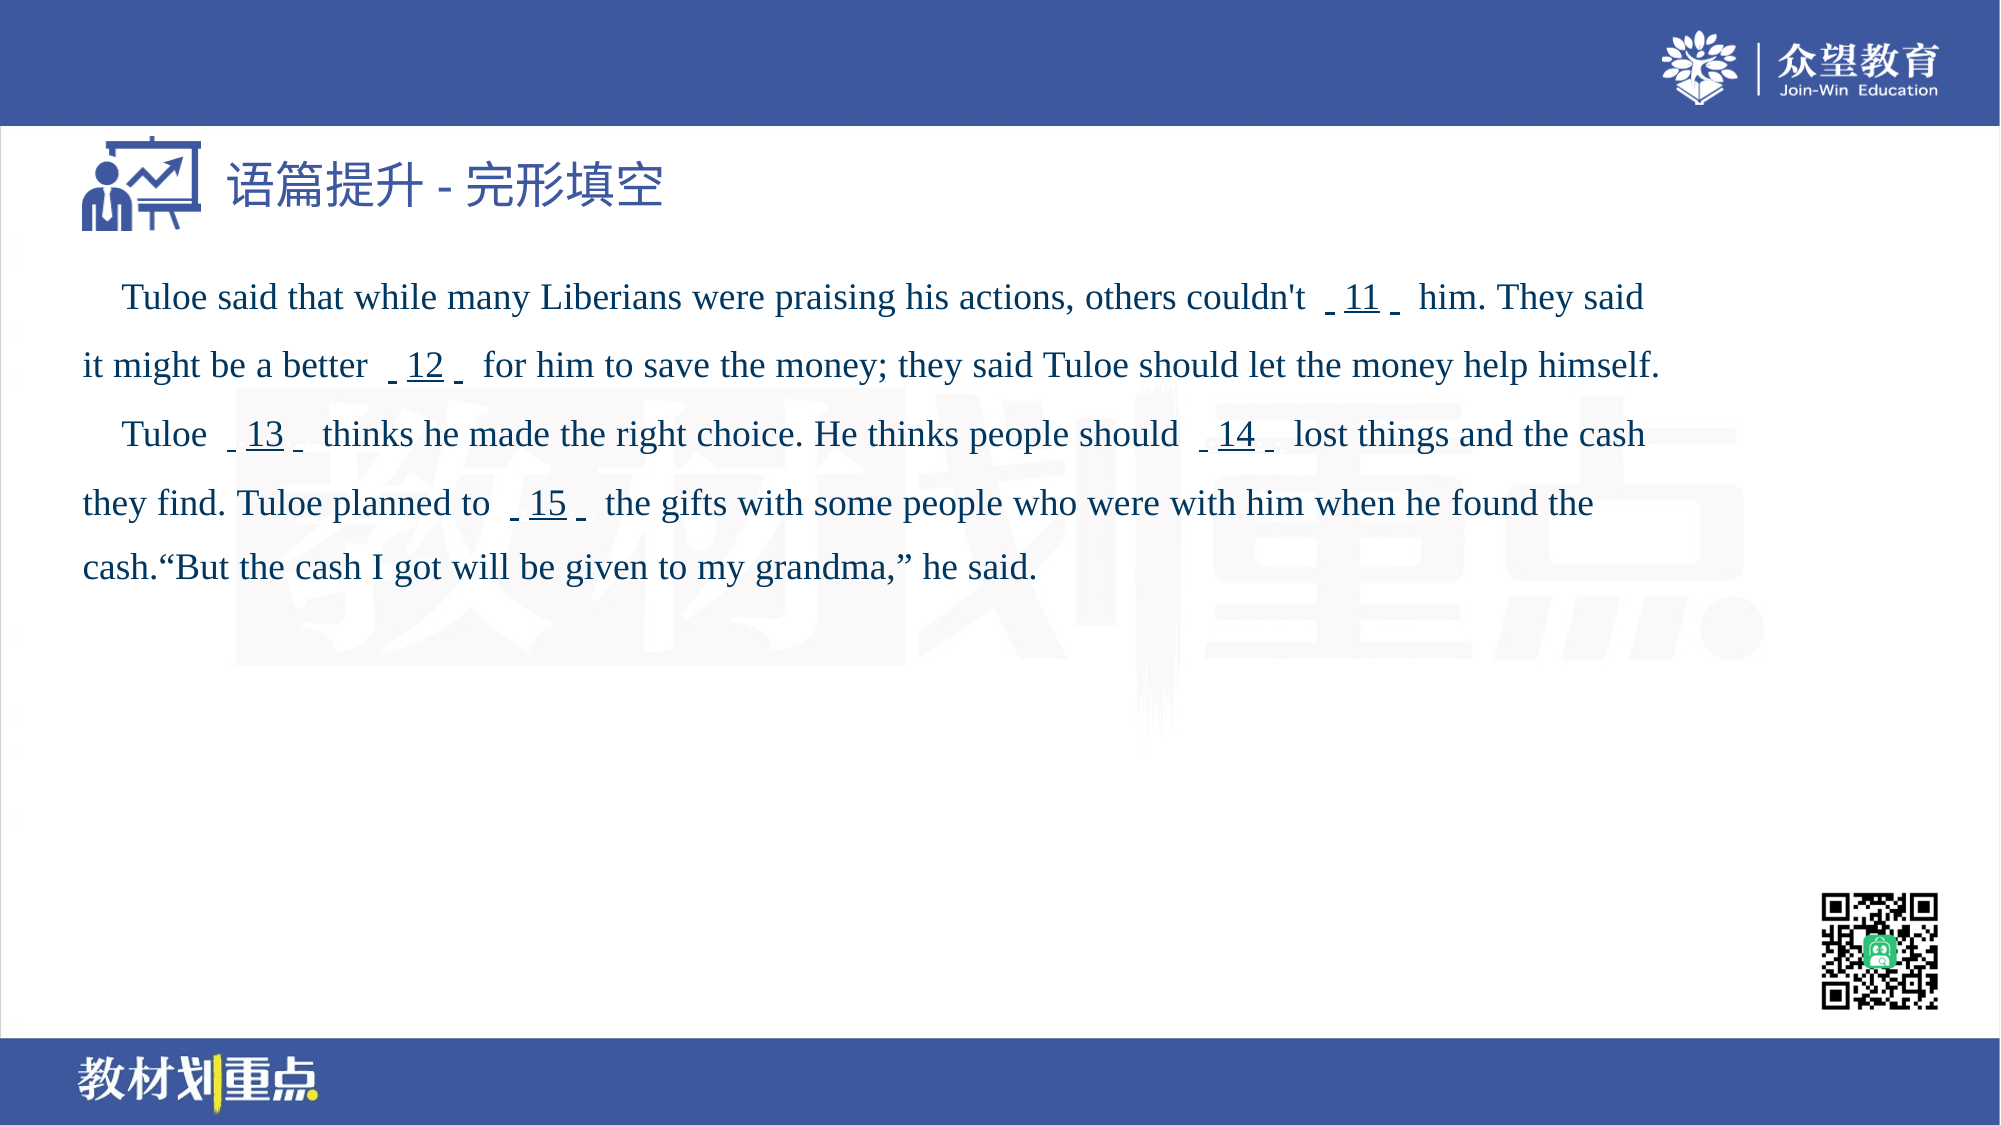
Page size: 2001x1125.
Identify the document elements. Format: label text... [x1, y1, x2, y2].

picture [0, 0, 2000, 1125]
text_box Tuloe said that while many Liberians were praising his actions, others couldn't . .11. . him. They said it might be a better . .12. . for him to save the money; they said Tuloe should let the money help himself. Tuloe . .13. . thinks he made the right choice. He thinks people should . .14. . lost things and the cash they find. Tuloe planned to . .15. . the gifts with some people who were with him when he found the cash.“But the cash I got will be given to my grandma,” he said. [82, 247, 1817, 581]
